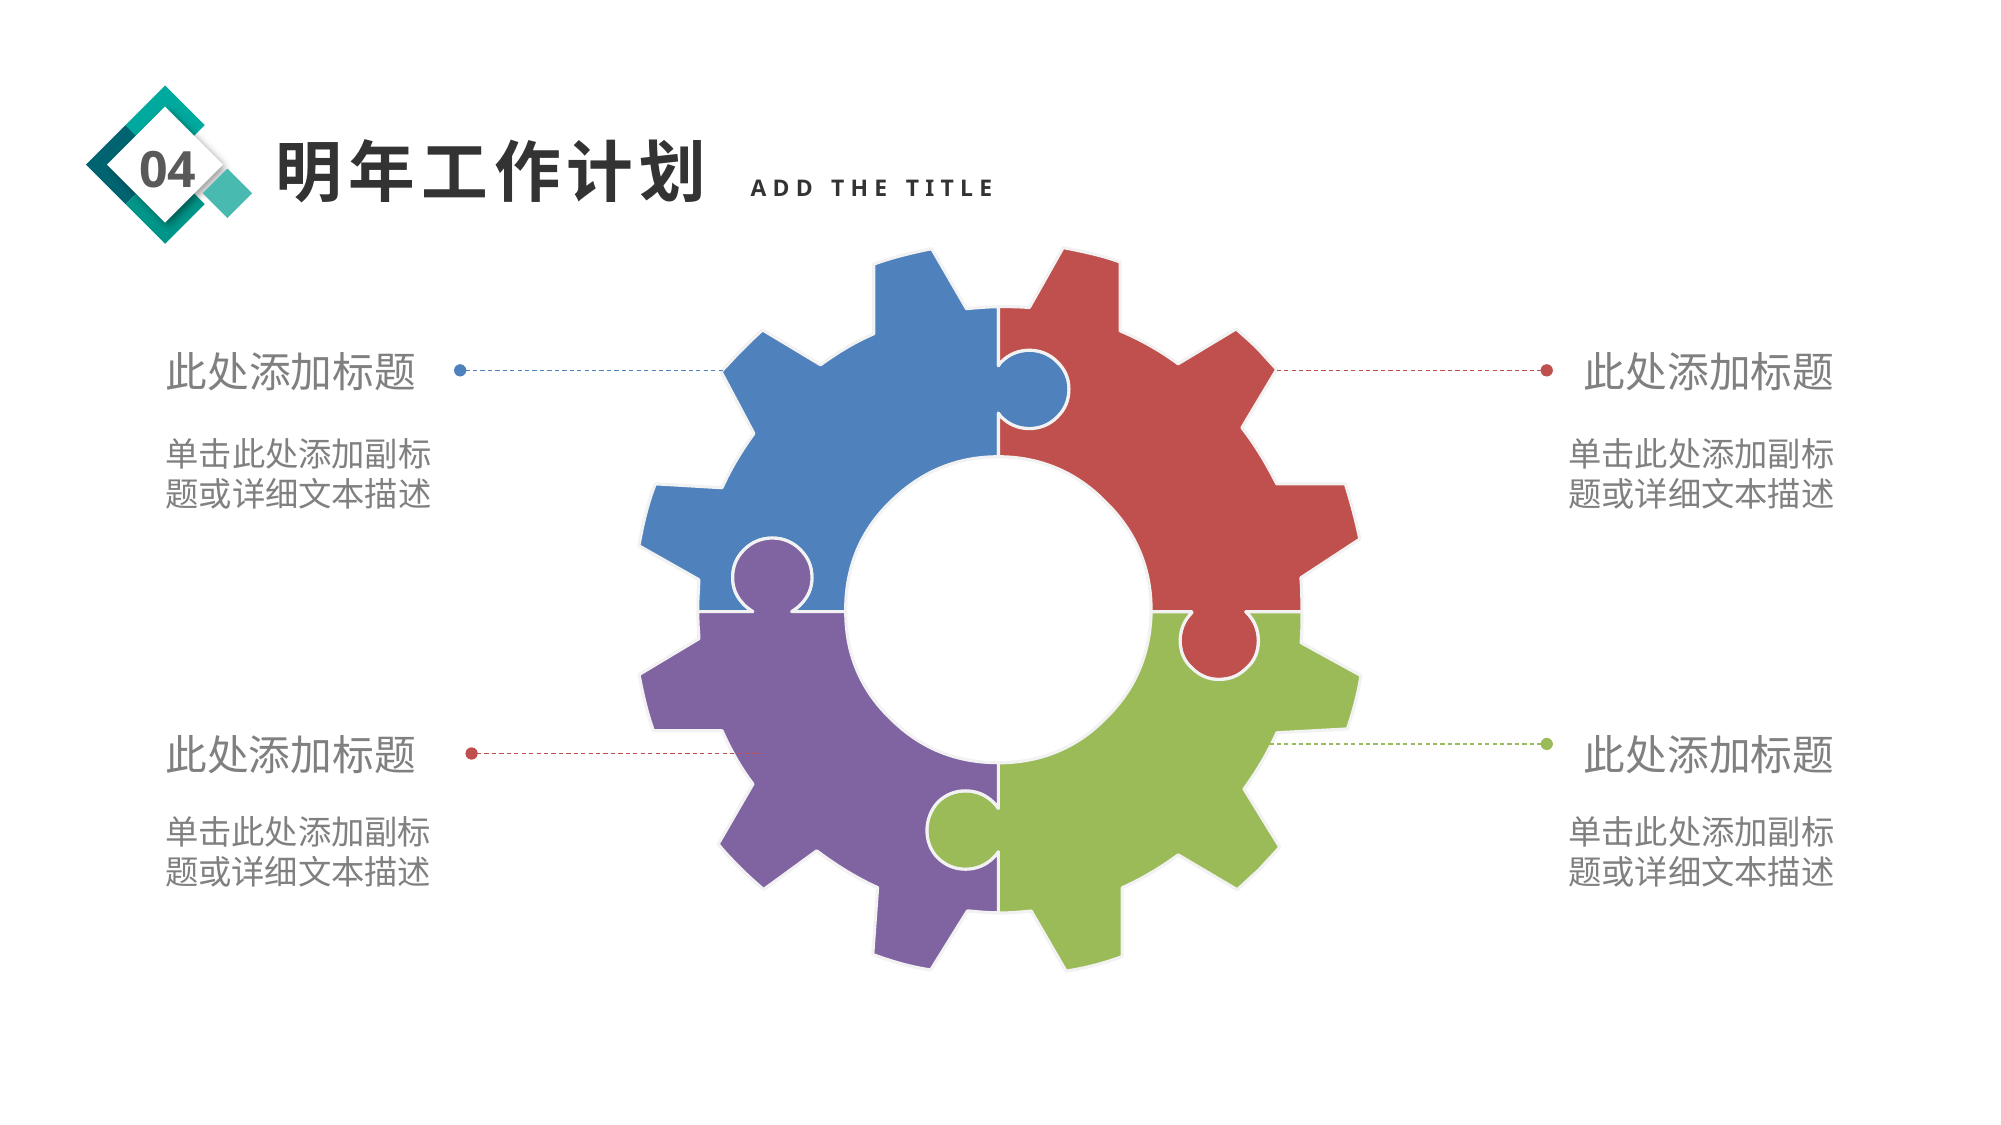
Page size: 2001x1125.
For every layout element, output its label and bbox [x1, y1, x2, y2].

text_box [638, 248, 1068, 611]
text_box [1535, 364, 1546, 377]
text_box [165, 345, 461, 515]
text_box [465, 747, 483, 760]
text_box [927, 611, 1361, 972]
text_box [998, 247, 1360, 679]
text_box [461, 364, 472, 377]
text_box [1546, 728, 1835, 893]
text_box [165, 728, 461, 893]
text_box [638, 538, 999, 970]
text_box [85, 85, 1037, 244]
text_box [1546, 345, 1835, 515]
text_box [1535, 737, 1546, 750]
